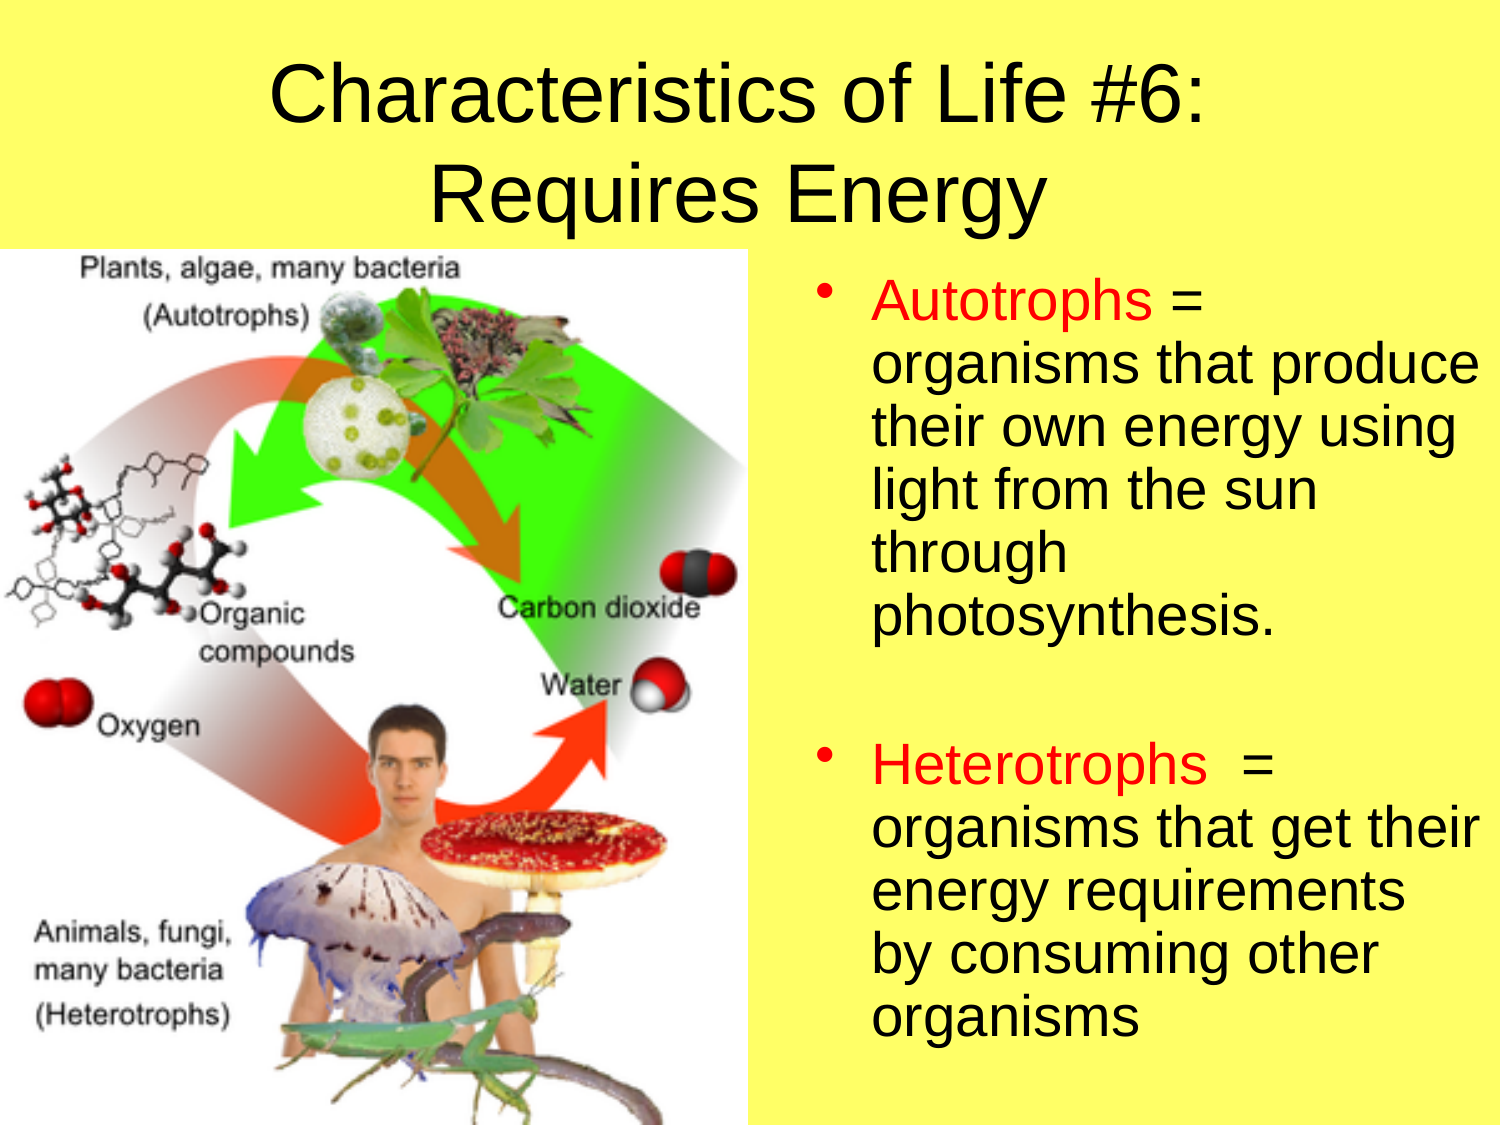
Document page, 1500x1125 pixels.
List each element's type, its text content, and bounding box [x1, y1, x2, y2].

picture [0, 249, 749, 1125]
title Characteristics of Life #6: Requires Energy [75, 45, 1425, 233]
list Autotrophs = organisms that produce their own energy using light from the sun through photosynthesis. Heterotrophs = organisms that get their energy requirements by consuming other organisms [800, 262, 1500, 1088]
